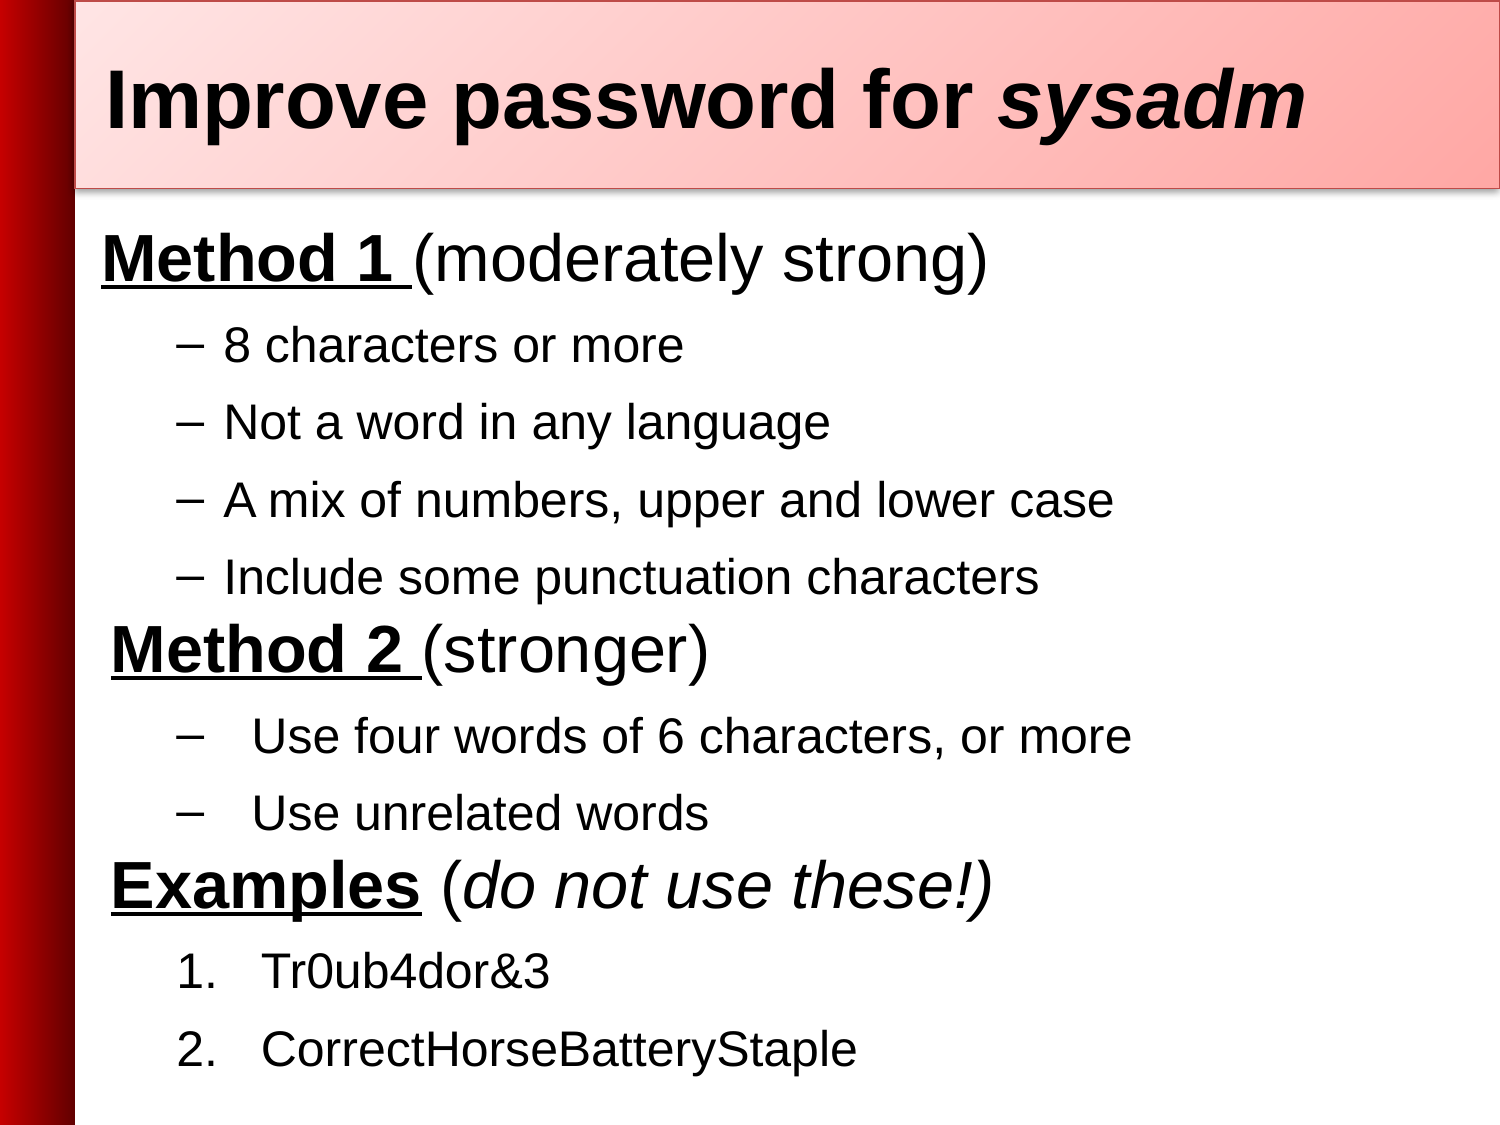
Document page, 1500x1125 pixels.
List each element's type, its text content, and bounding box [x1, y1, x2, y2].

list Method 1 (moderately strong) 8 characters or more Not a word in any language A mix of numbers, upper and lower case Include some punctuation characters Method 2 (stronger) Use four words of 6 characters, or more Use unrelated words Examples (do not use these!) Tr0ub4dor&3 CorrectHorseBatteryStaple [86, 219, 1470, 1116]
title Improve password for sysadm [74, 0, 1500, 189]
